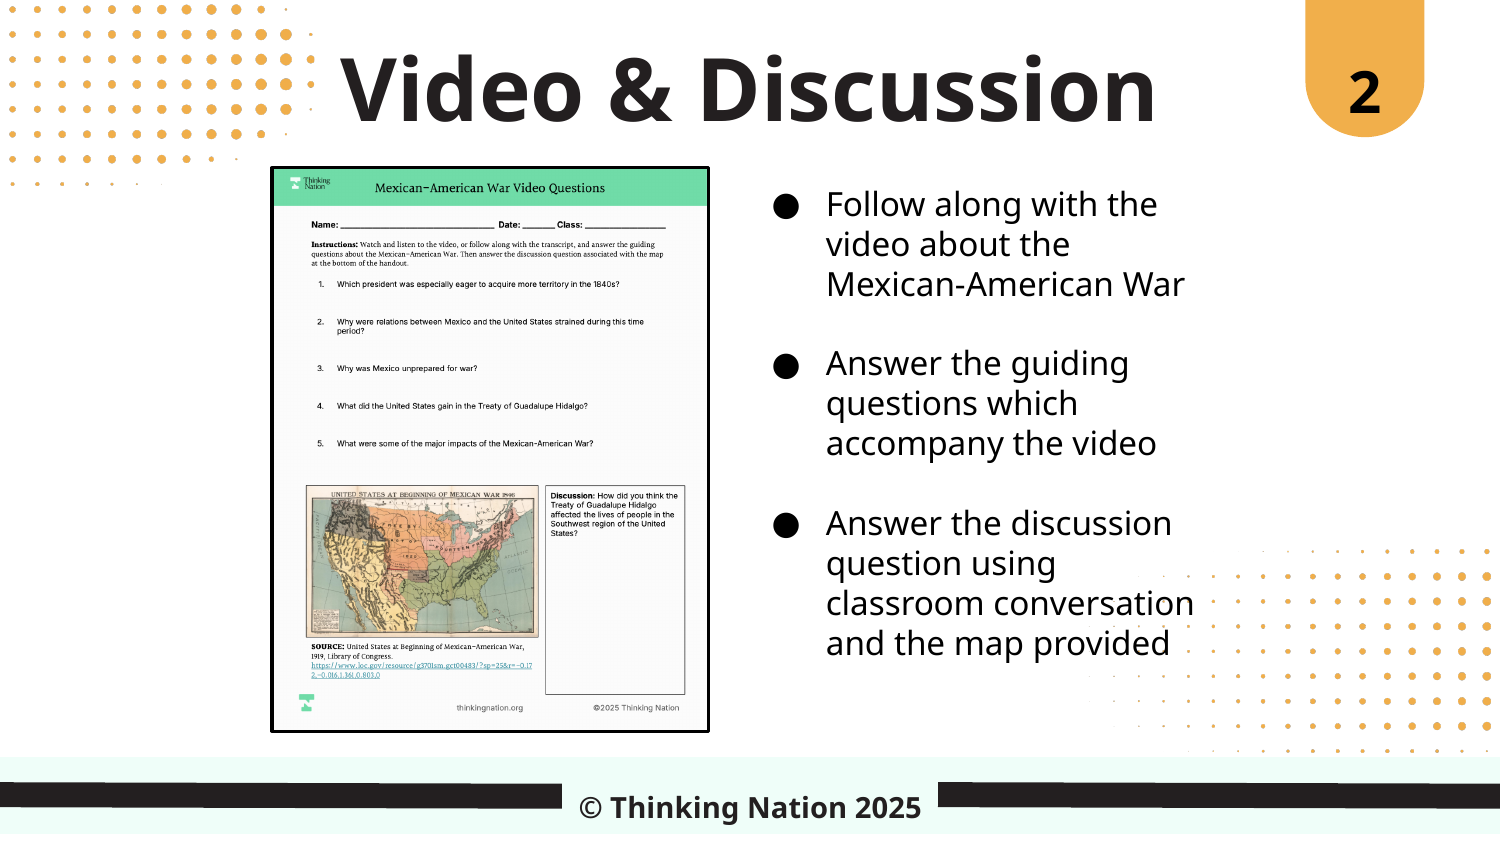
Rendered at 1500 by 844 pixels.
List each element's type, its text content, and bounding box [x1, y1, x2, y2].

text_box [1064, 549, 1500, 754]
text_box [0, 756, 1500, 835]
picture [273, 169, 707, 730]
text_box [0, 0, 315, 186]
text_box Video & Discussion [209, 34, 1291, 140]
text_box Follow along with the video about the Mexican-American War Answer the guiding questions which accompany the video Answer the discussion question using classroom conversation and the map provided [735, 167, 1227, 677]
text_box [1300, 0, 1430, 138]
